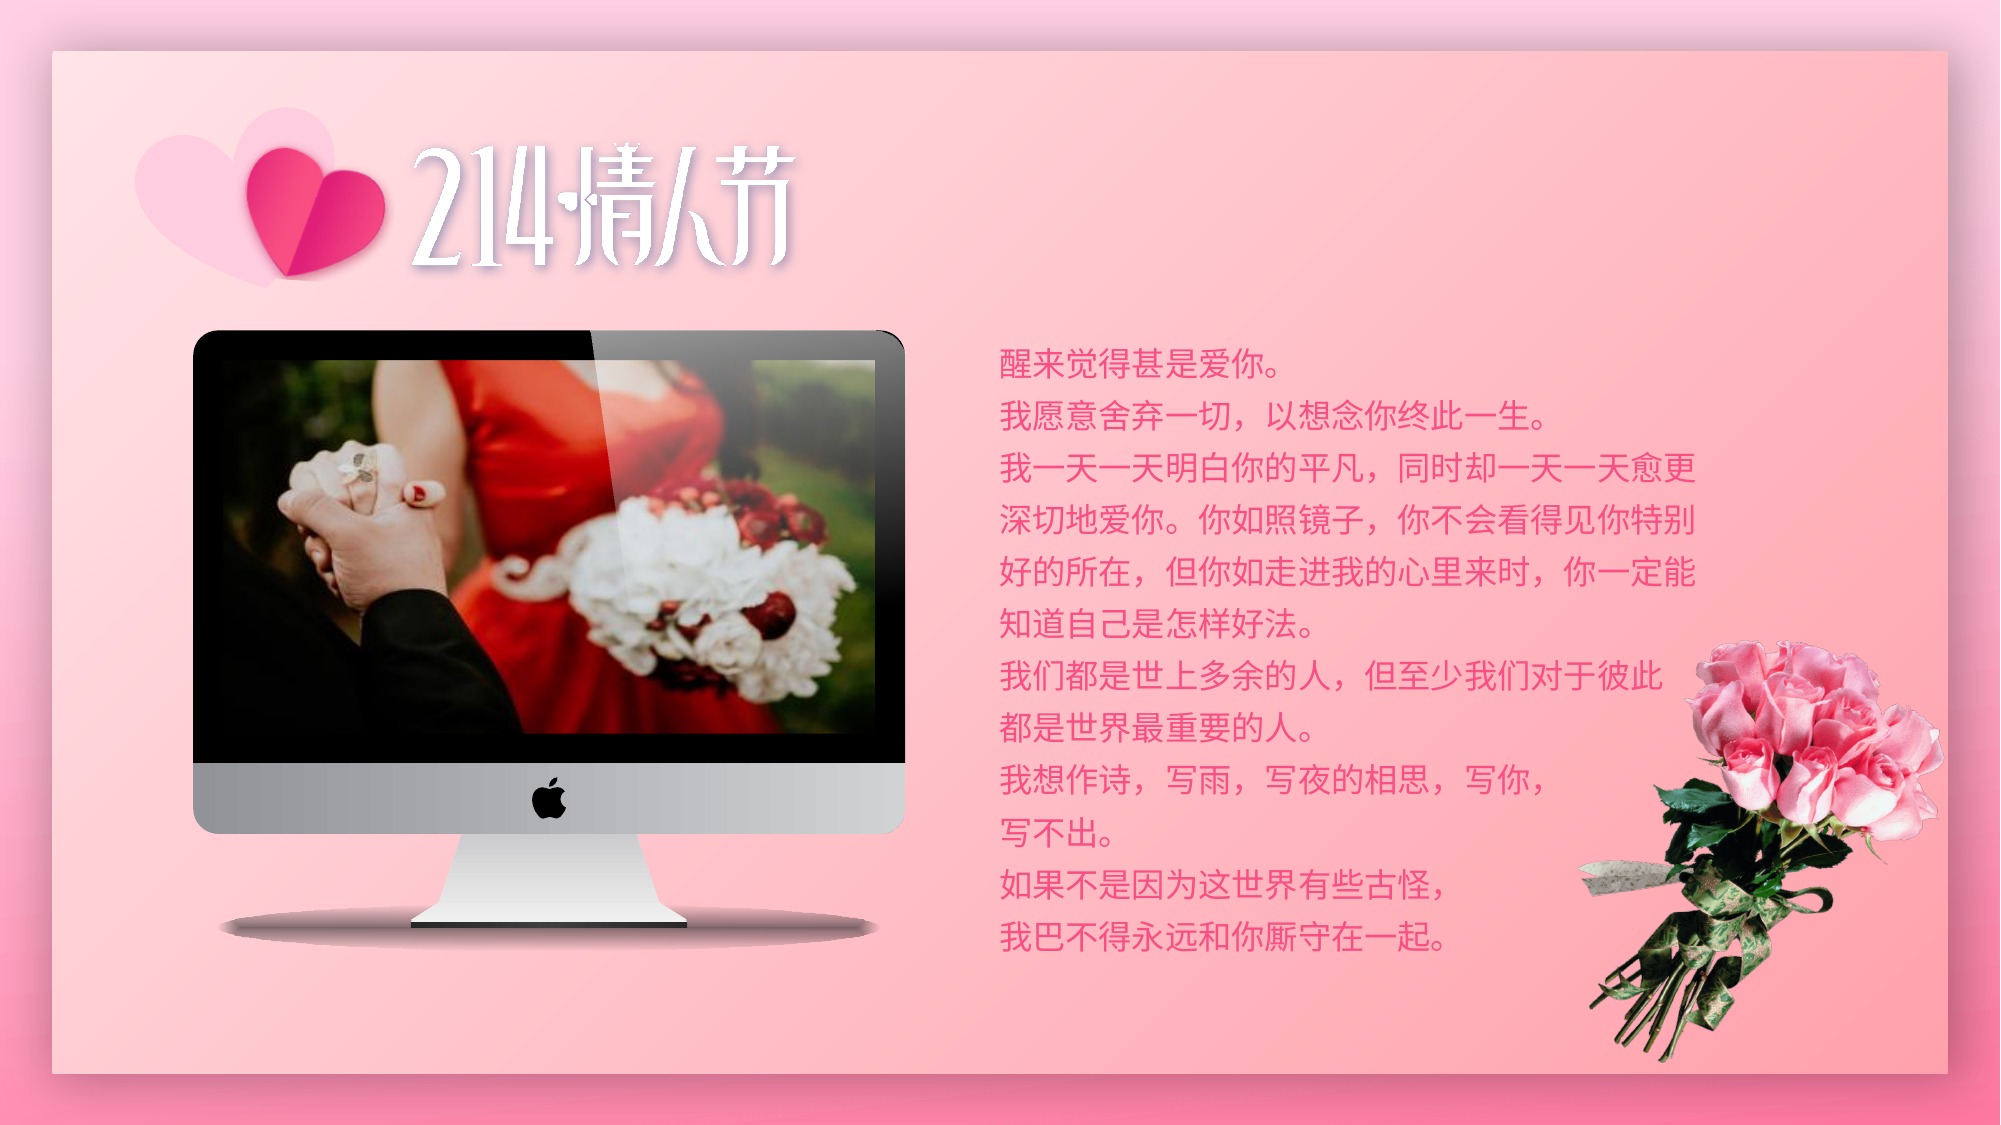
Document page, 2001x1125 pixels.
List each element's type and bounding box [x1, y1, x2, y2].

text_box [193, 330, 905, 951]
picture [0, 0, 2000, 1125]
